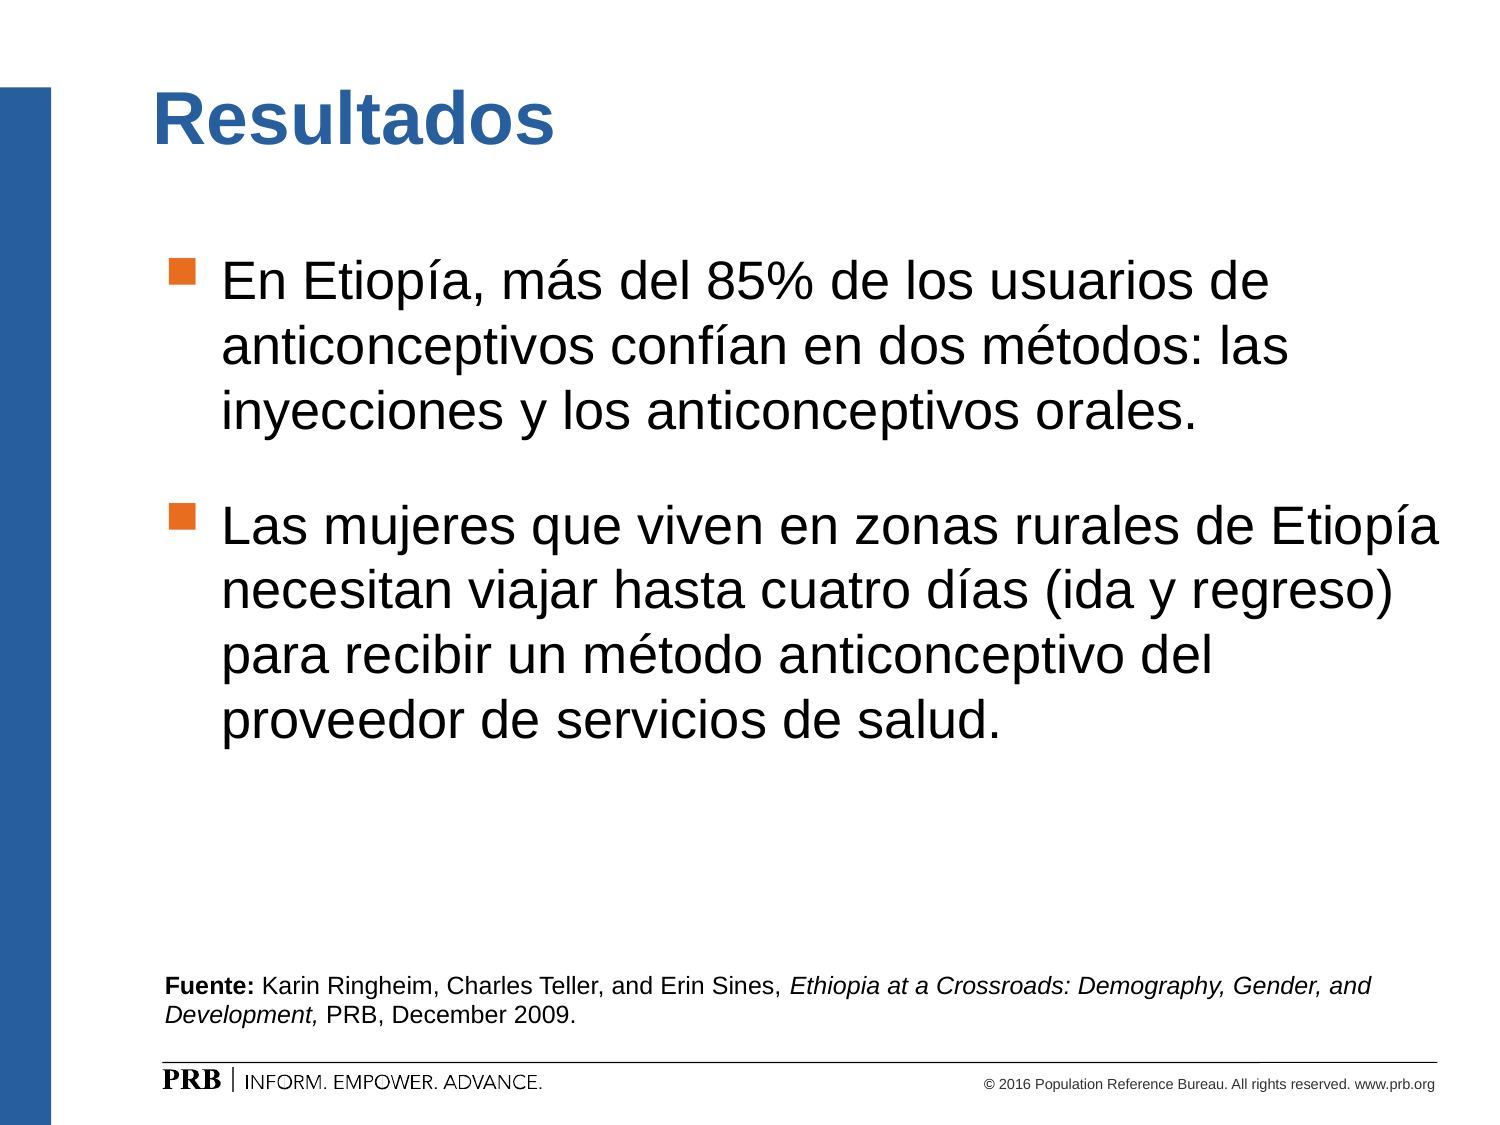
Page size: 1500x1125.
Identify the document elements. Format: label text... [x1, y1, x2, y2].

text_box Fuente: Karin Ringheim, Charles Teller, and Erin Sines, Ethiopia at a Crossroads: Demography, Gender, and Development, PRB, December 2009. [149, 961, 1425, 1037]
title Resultados [137, 62, 1407, 200]
list En Etiopía, más del 85% de los usuarios de anticonceptivos confían en dos métodos: las inyecciones y los anticonceptivos orales. Las mujeres que viven en zonas rurales de Etiopía necesitan viajar hasta cuatro días (ida y regreso) para recibir un método anticonceptivo del proveedor de servicios de salud. [150, 237, 1463, 763]
